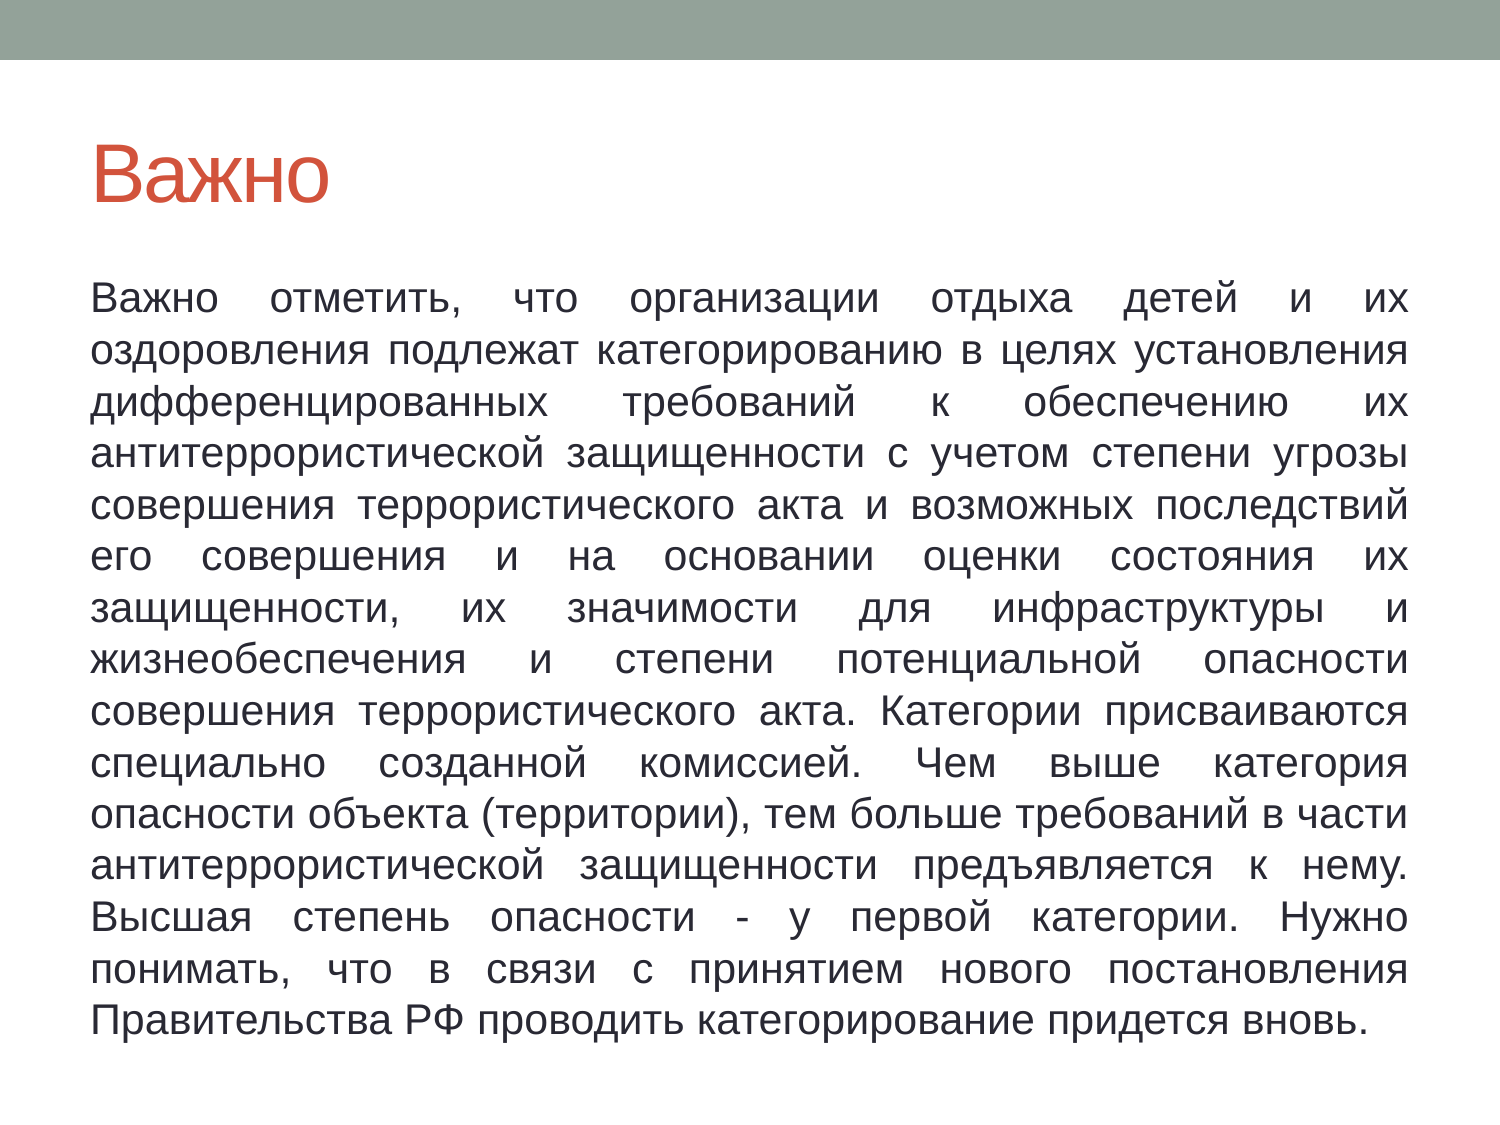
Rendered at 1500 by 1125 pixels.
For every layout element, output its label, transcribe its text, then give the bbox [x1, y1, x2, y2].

list Важно отметить, что организации отдыха детей и их оздоровления подлежат категорированию в целях установления дифференцированных требований к обеспечению их антитеррористической защищенности с учетом степени угрозы совершения террористического акта и возможных последствий его совершения и на основании оценки состояния их защищенности, их значимости для инфраструктуры и жизнеобеспечения и степени потенциальной опасности совершения террористического акта. Категории присваиваются специально созданной комиссией. Чем выше категория опасности объекта (территории), тем больше требований в части антитеррористической защищенности предъявляется к нему. Высшая степень опасности - у первой категории. Нужно понимать, что в связи с принятием нового постановления Правительства РФ проводить категорирование придется вновь. [75, 262, 1425, 1063]
title Важно [75, 87, 1425, 250]
